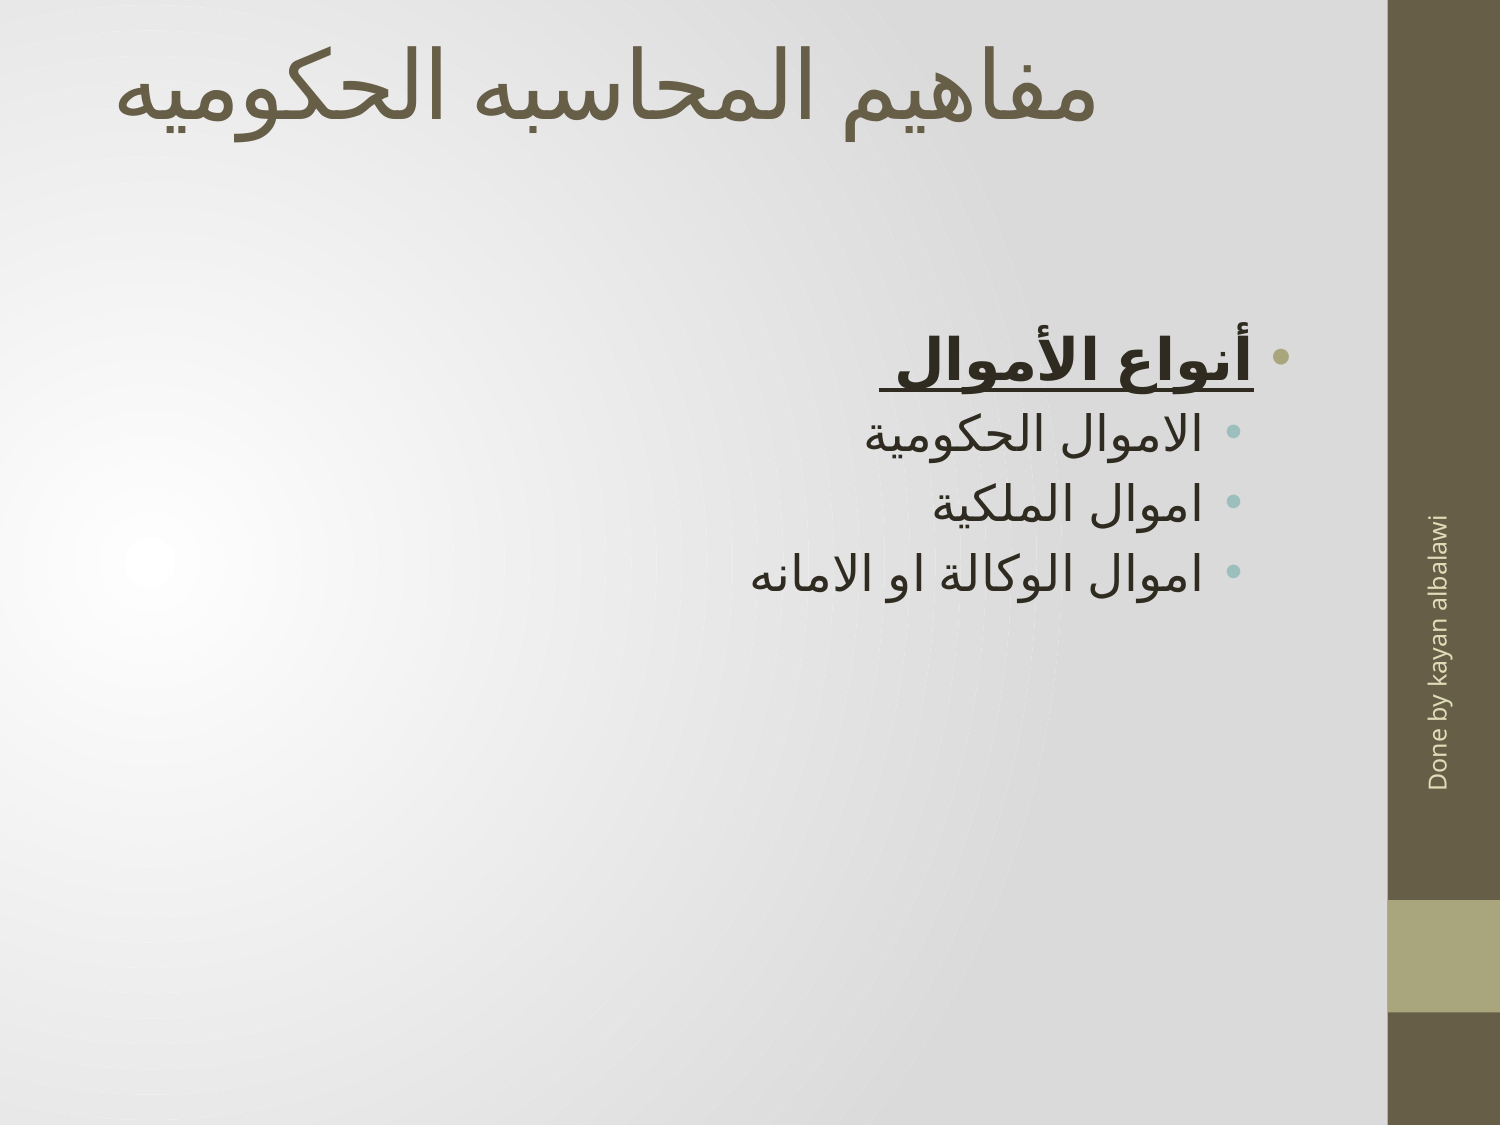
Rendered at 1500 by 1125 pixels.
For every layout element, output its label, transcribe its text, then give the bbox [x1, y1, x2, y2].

title مفاهيم المحاسبه الحكوميه [75, 45, 1325, 172]
footer Done by kayan albalawi [1408, 500, 1469, 889]
list أنواع الأموال الاموال الحكومية اموال الملكية اموال الوكالة او الامانه [75, 172, 1325, 1050]
